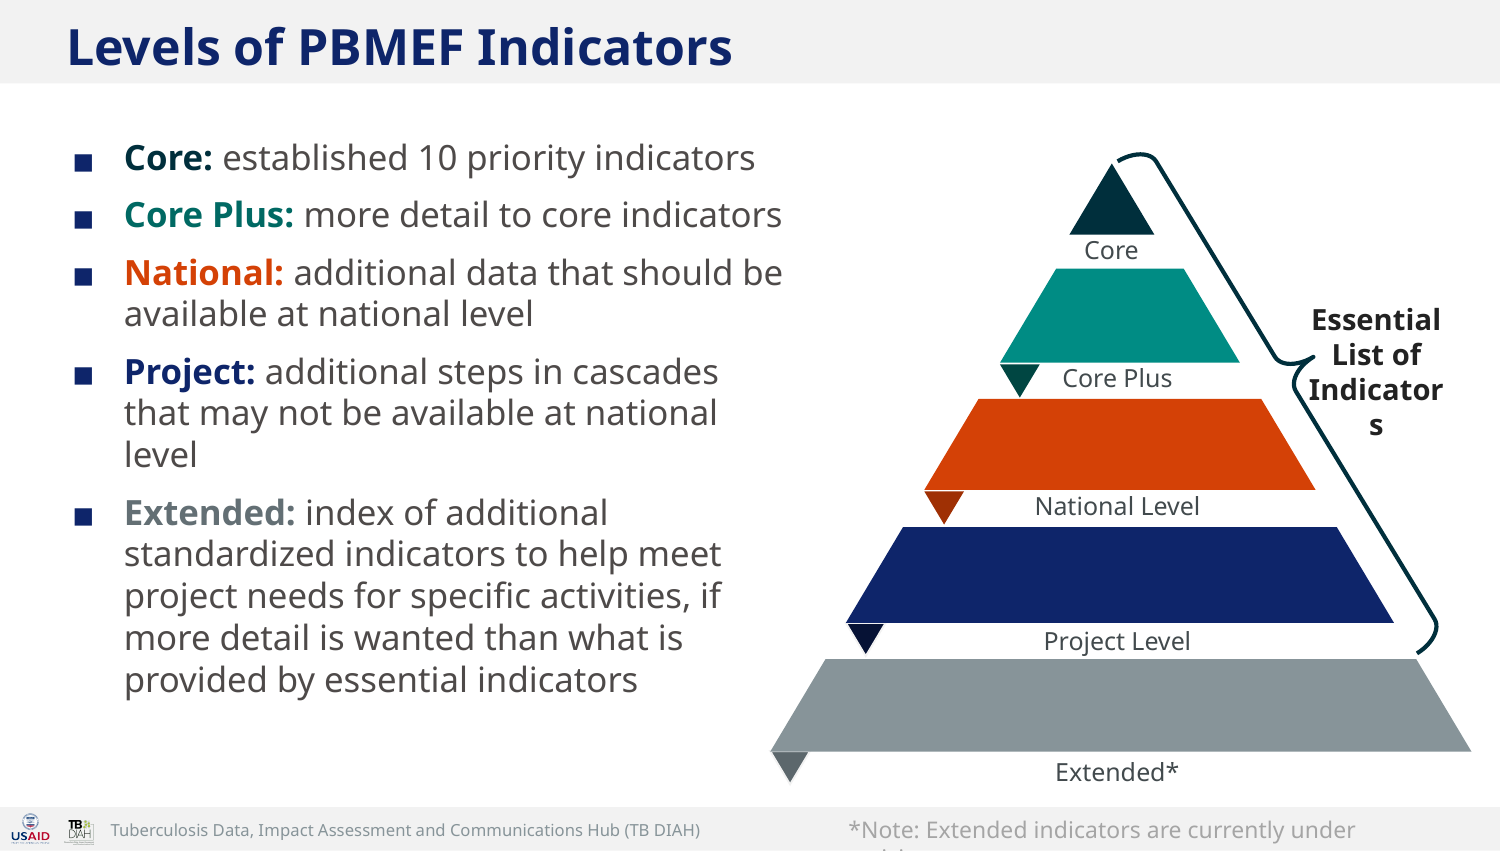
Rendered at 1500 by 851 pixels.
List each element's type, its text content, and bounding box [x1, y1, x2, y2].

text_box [769, 126, 1474, 795]
list Core: established 10 priority indicators Core Plus: more detail to core indicators National: additional data that should be available at national level Project: additional steps in cascades that may not be available at national level Extended: index of additional standardized indicators to help meet project needs for specific activities, if more detail is wanted than what is provided by essential indicators [56, 128, 766, 746]
picture [3, 805, 58, 851]
picture [64, 820, 94, 845]
text_box *Note: Extended indicators are currently under revision [777, 808, 1460, 851]
title Levels of PBMEF Indicators [51, 0, 1332, 83]
